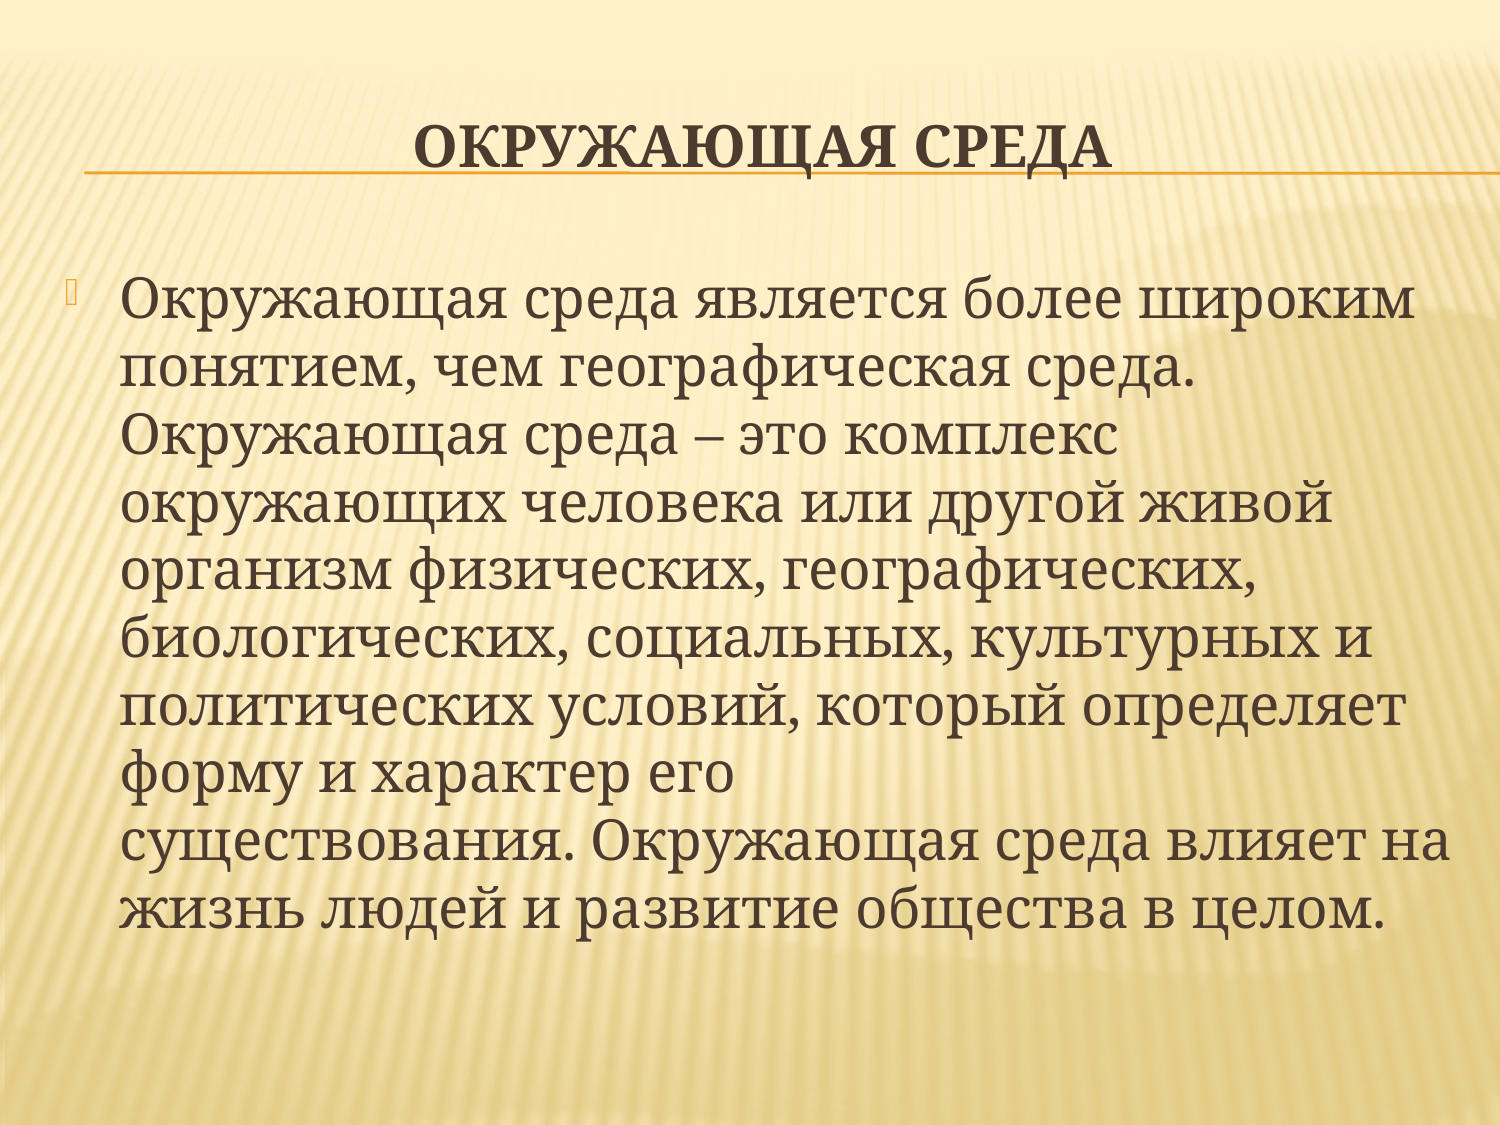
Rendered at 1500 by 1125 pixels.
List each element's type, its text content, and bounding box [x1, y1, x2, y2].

title Окружающая среда [50, 75, 1475, 213]
list Окружающая среда является более широким понятием, чем географическая среда. Окружающая среда – это комплекс окружающих человека или другой живой организм физических, географических, биологических, социальных, культурных и политических условий, который определяет форму и характер его существования. Окружающая среда влияет на жизнь людей и развитие общества в целом. [50, 254, 1475, 998]
